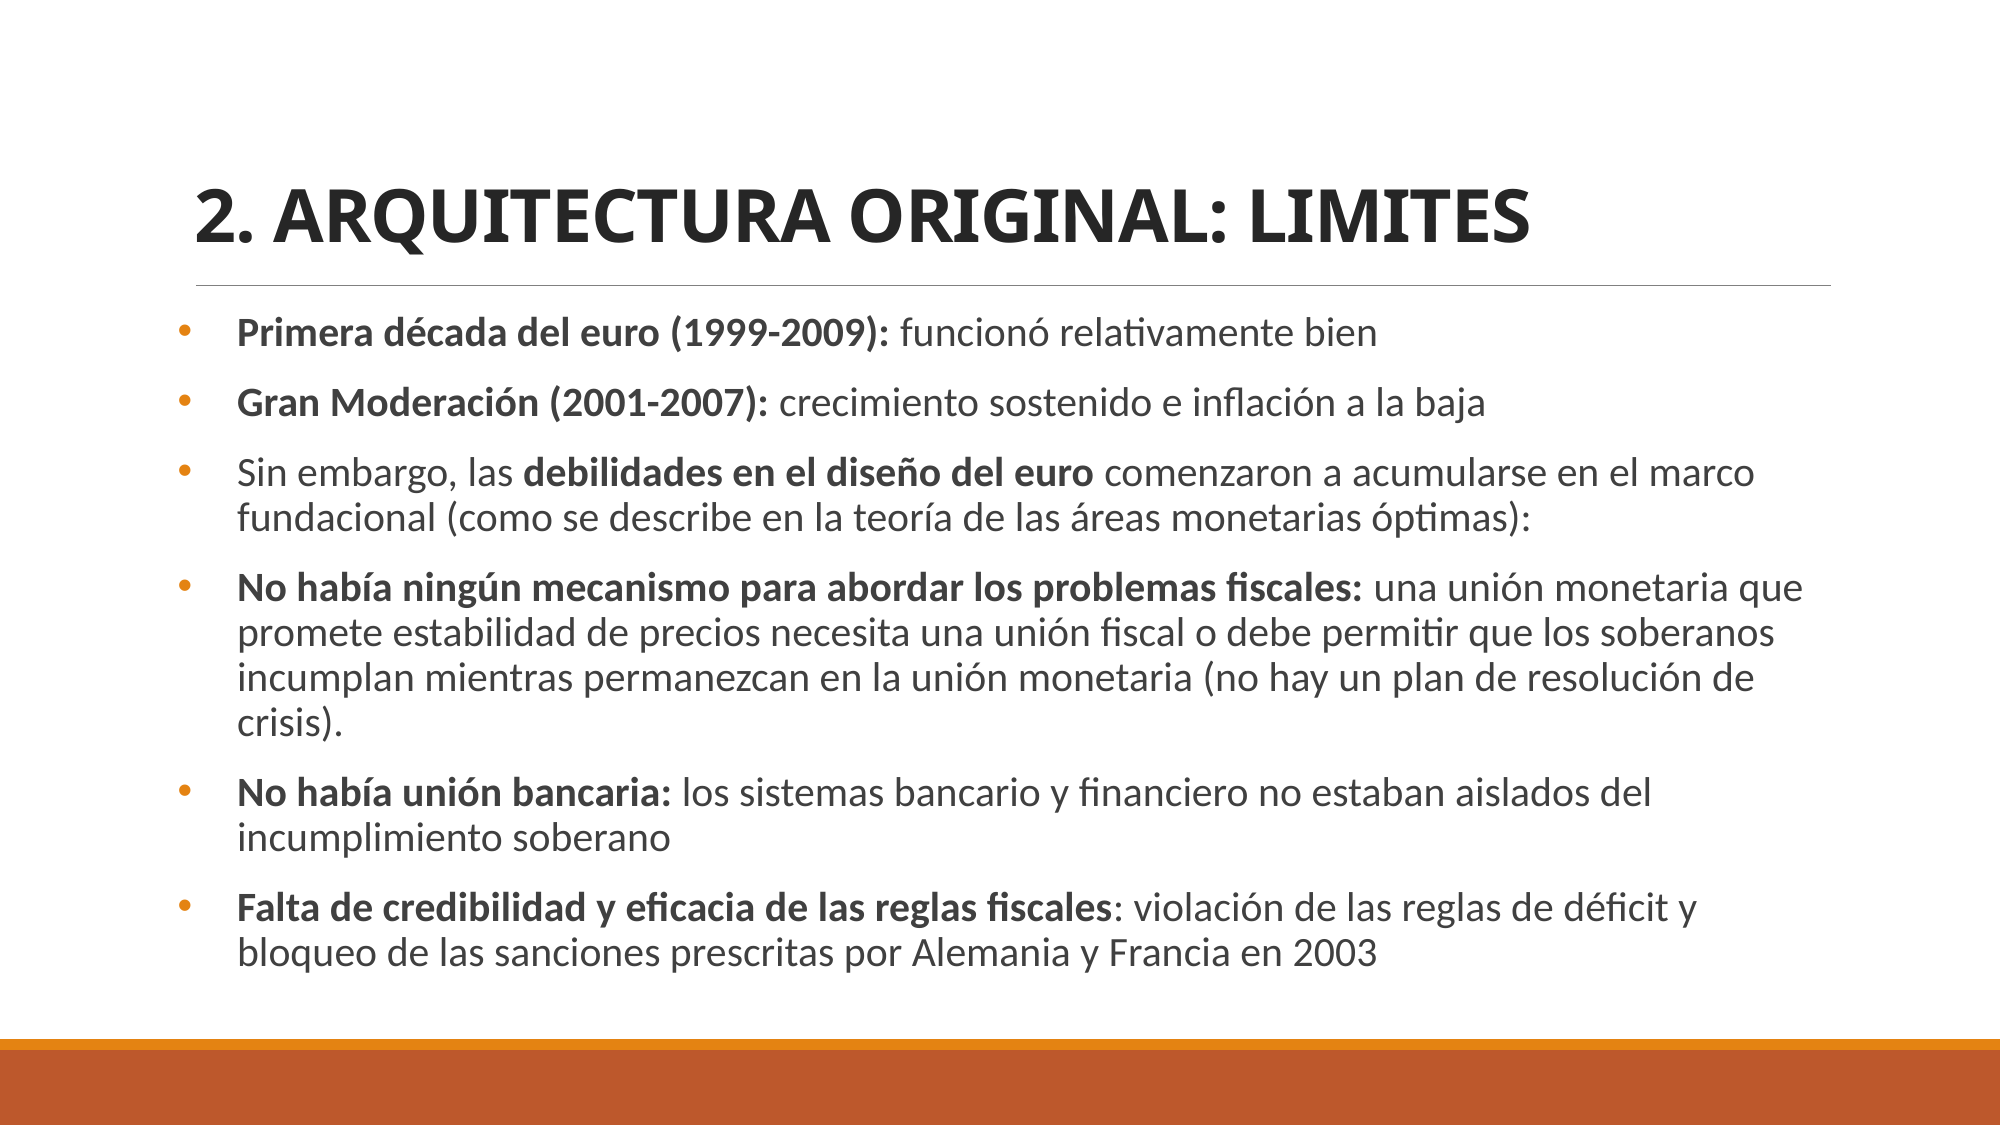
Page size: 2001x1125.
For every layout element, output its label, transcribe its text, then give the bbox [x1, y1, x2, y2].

text_box 2. ARQUITECTURA ORIGINAL: LIMITES [179, 149, 1839, 265]
list Primera década del euro (1999-2009): funcionó relativamente bien Gran Moderación (2001-2007): crecimiento sostenido e inflación a la baja Sin embargo, las debilidades en el diseño del euro comenzaron a acumularse en el marco fundacional (como se describe en la teoría de las áreas monetarias óptimas): No había ningún mecanismo para abordar los problemas fiscales: una unión monetaria que promete estabilidad de precios necesita una unión fiscal o debe permitir que los soberanos incumplan mientras permanezcan en la unión monetaria (no hay un plan de resolución de crisis). No había unión bancaria: los sistemas bancario y financiero no estaban aislados del incumplimiento soberano Falta de credibilidad y eficacia de las reglas fiscales: violación de las reglas de déficit y bloqueo de las sanciones prescritas por Alemania y Francia en 2003 [177, 302, 1828, 1035]
